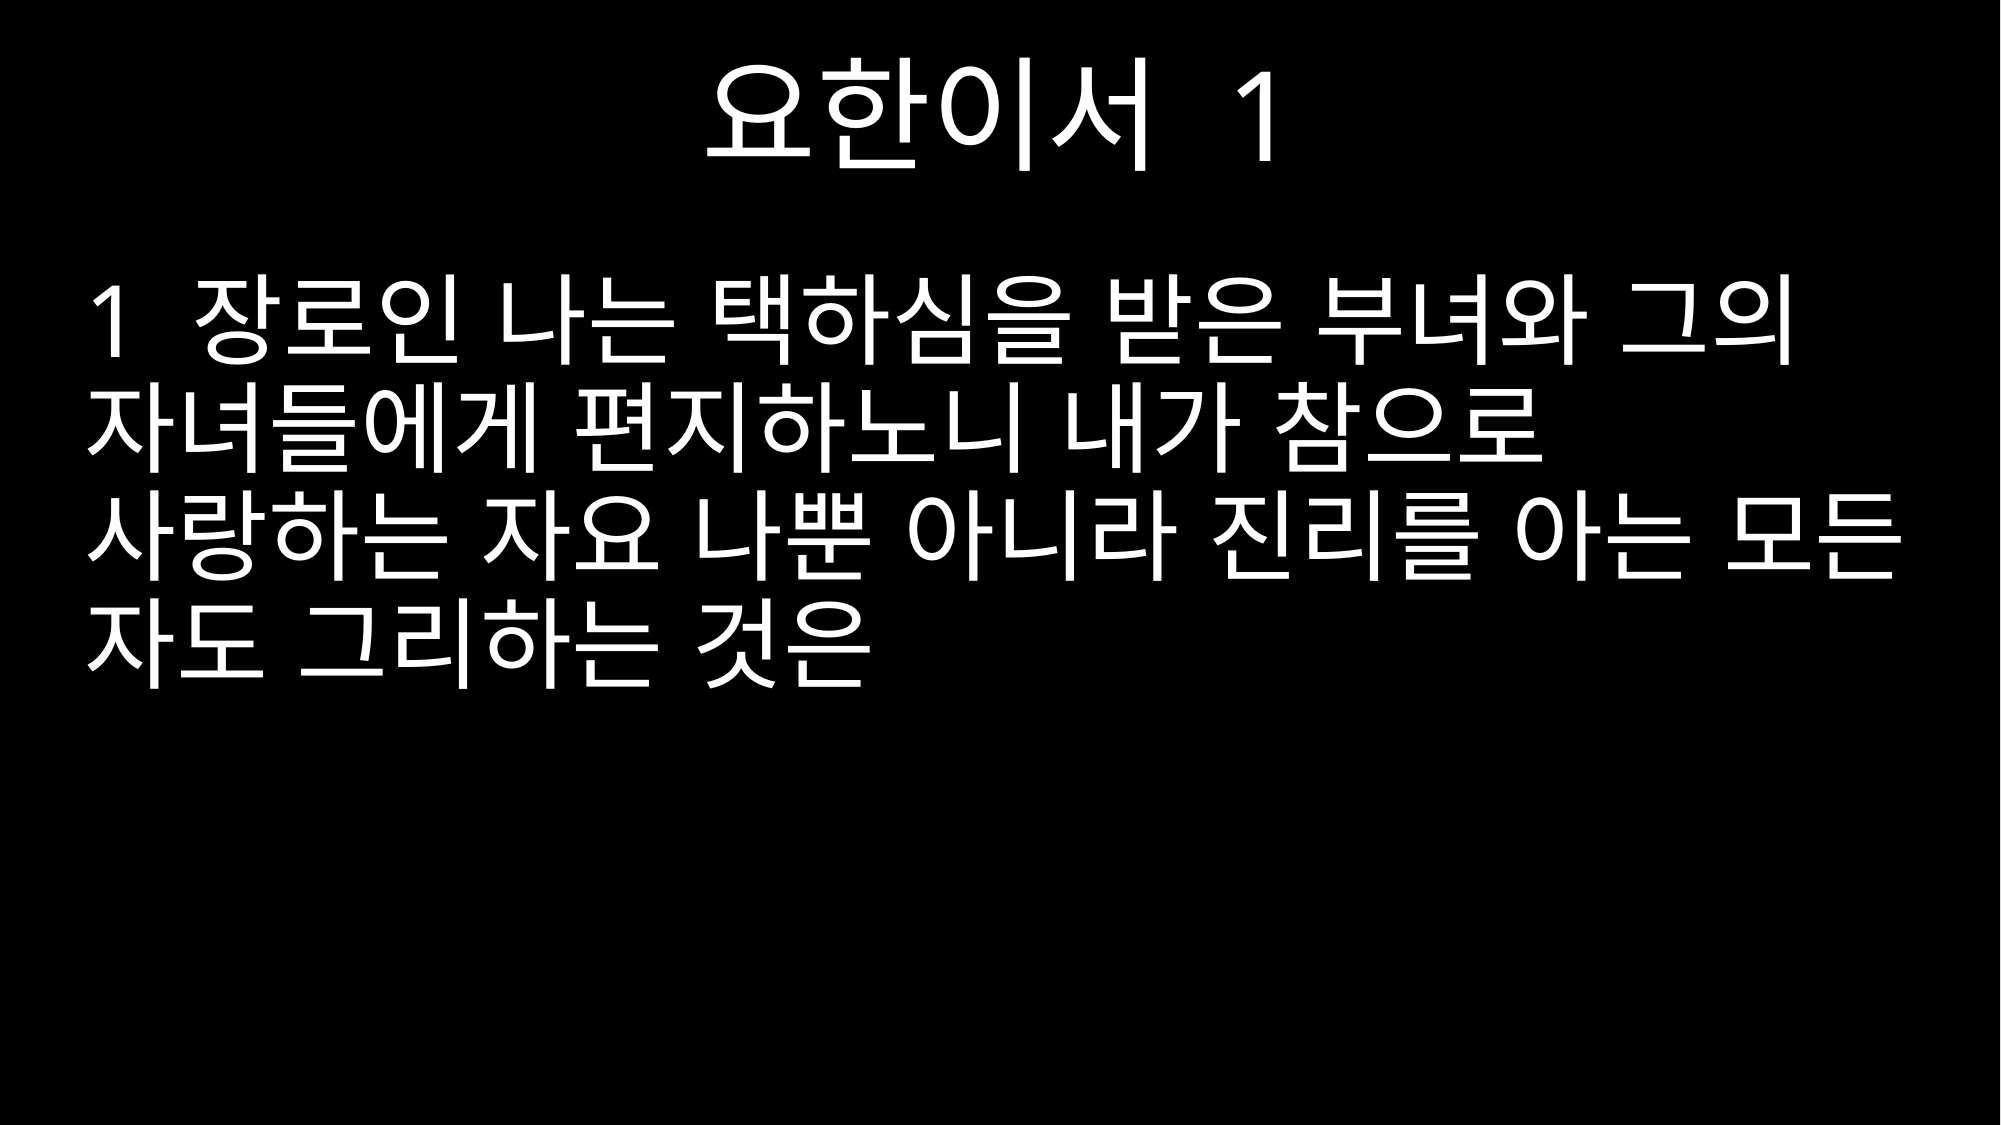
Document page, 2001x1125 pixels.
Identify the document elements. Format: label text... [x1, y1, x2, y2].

picture [0, 0, 2001, 1125]
footer 요한이서 1 [0, 32, 2000, 192]
list 1 장로인 나는 택하심을 받은 부녀와 그의 자녀들에게 편지하노니 내가 참으로 사랑하는 자요 나뿐 아니라 진리를 아는 모든 자도 그리하는 것은 [69, 263, 1953, 423]
